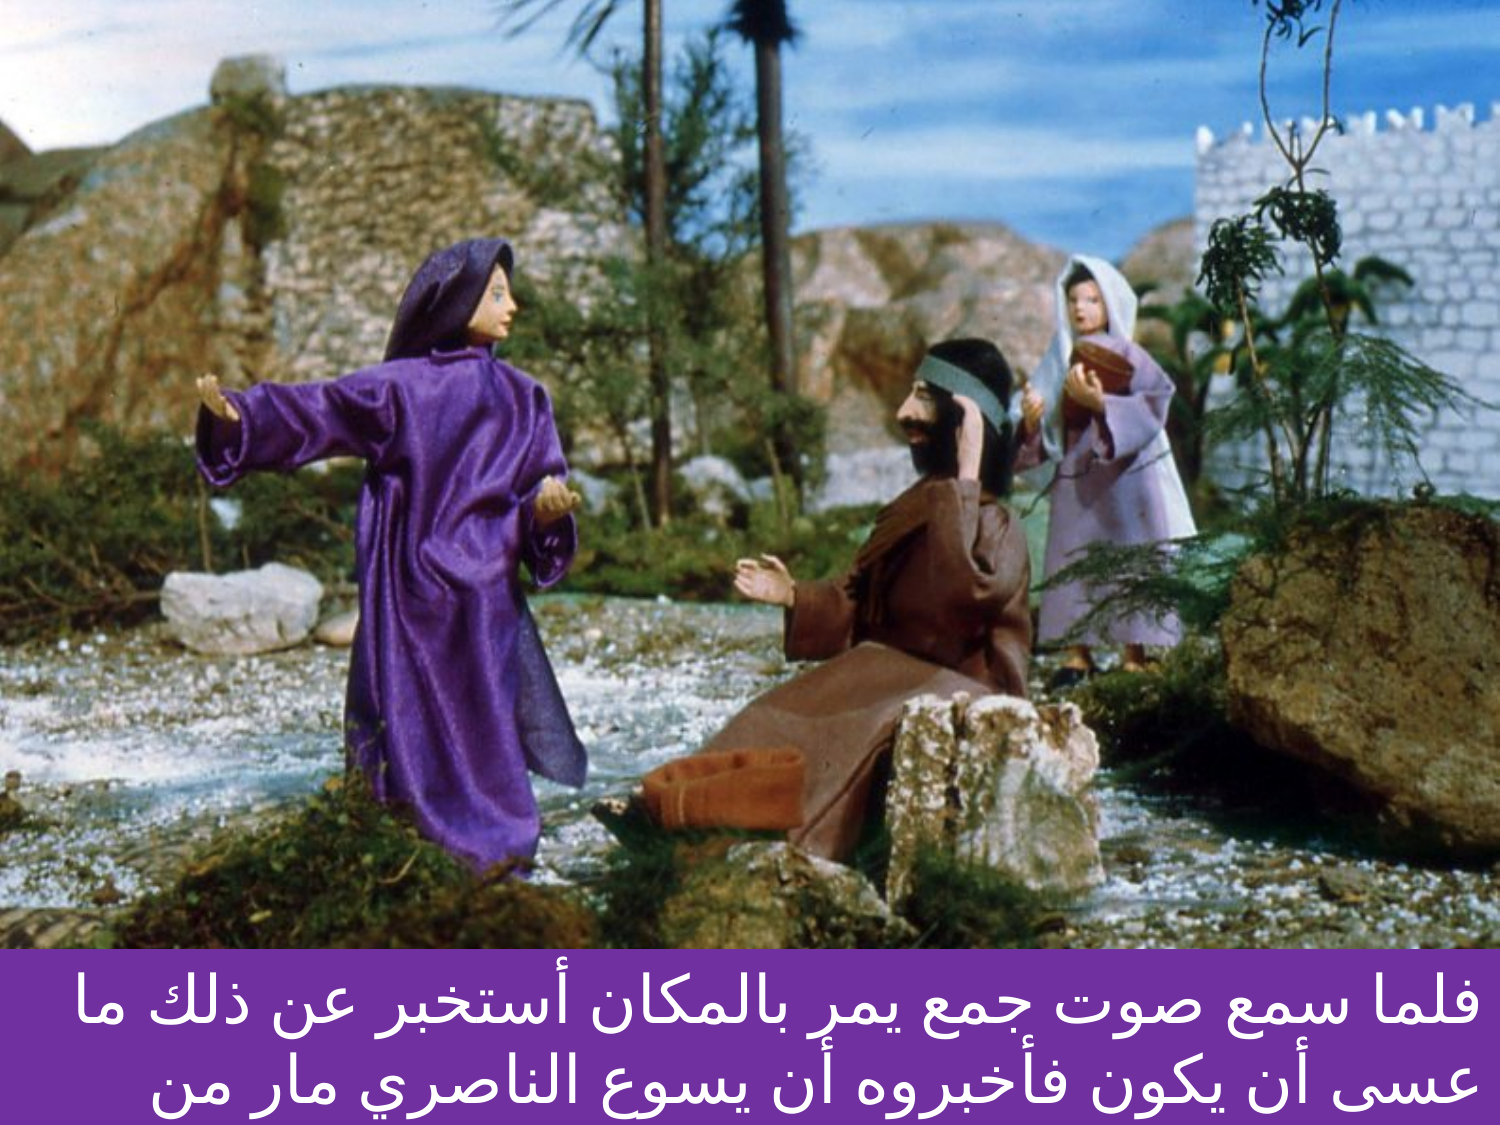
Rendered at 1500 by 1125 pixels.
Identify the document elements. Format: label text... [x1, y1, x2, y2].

picture [0, 0, 1500, 997]
text_box فلما سمع صوت جمع يمر بالمكان أستخبر عن ذلك ما عسى أن يكون فأخبروه أن يسوع الناصري مار من هناك [0, 1002, 1500, 1125]
